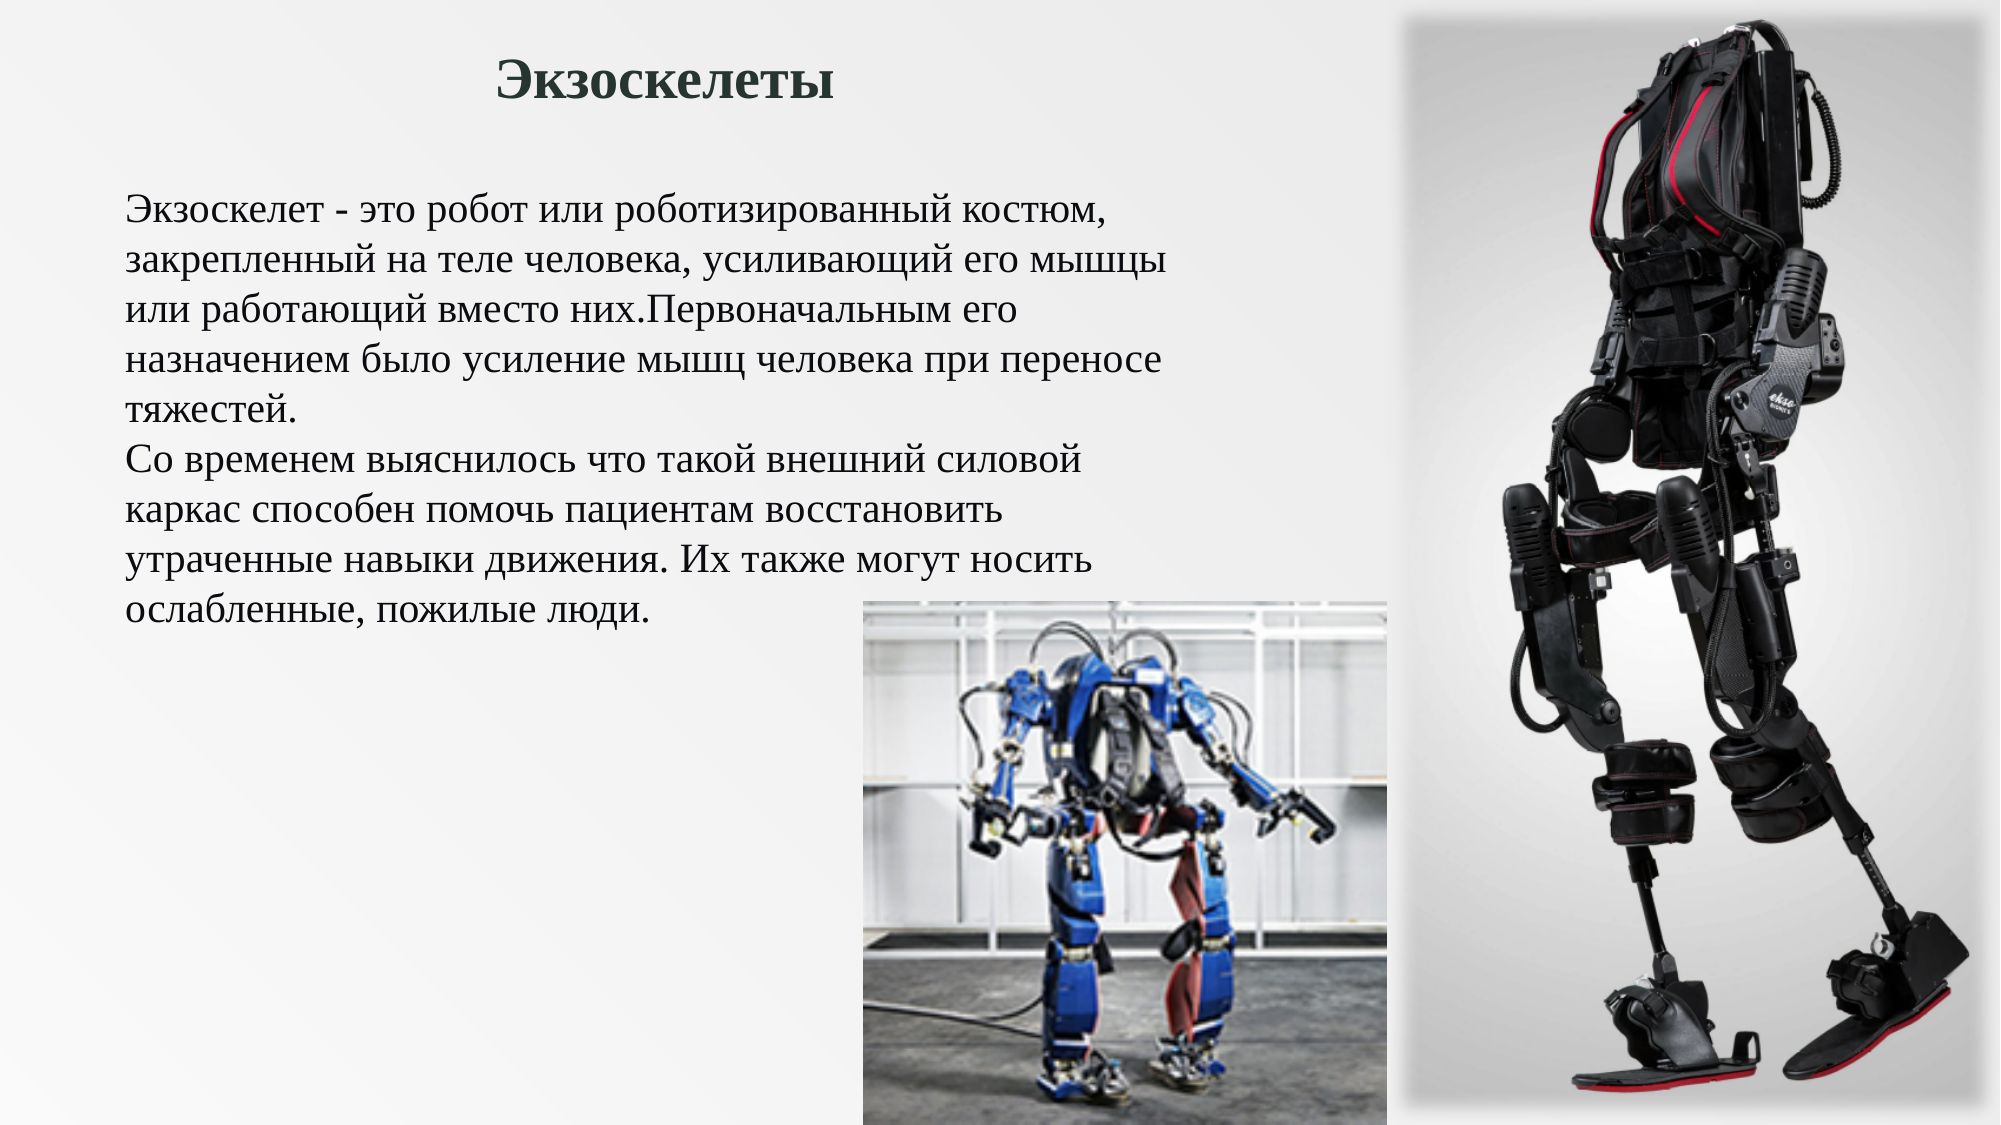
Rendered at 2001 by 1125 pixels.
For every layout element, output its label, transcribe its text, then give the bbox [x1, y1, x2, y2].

picture [863, 0, 2000, 1125]
text_box Экзоскелеты Экзоскелет - это робот или роботизированный костюм, закрепленный на теле человека, усиливающий его мышцы или работающий вместо них.Первоначальным его назначением было усиление мышц человека при переносе тяжестей. Со временем выяснилось что такой внешний силовой каркас способен помочь пациентам восстановить утраченные навыки движения. Их также могут носить ослабленные, пожилые люди. [110, 33, 1219, 638]
